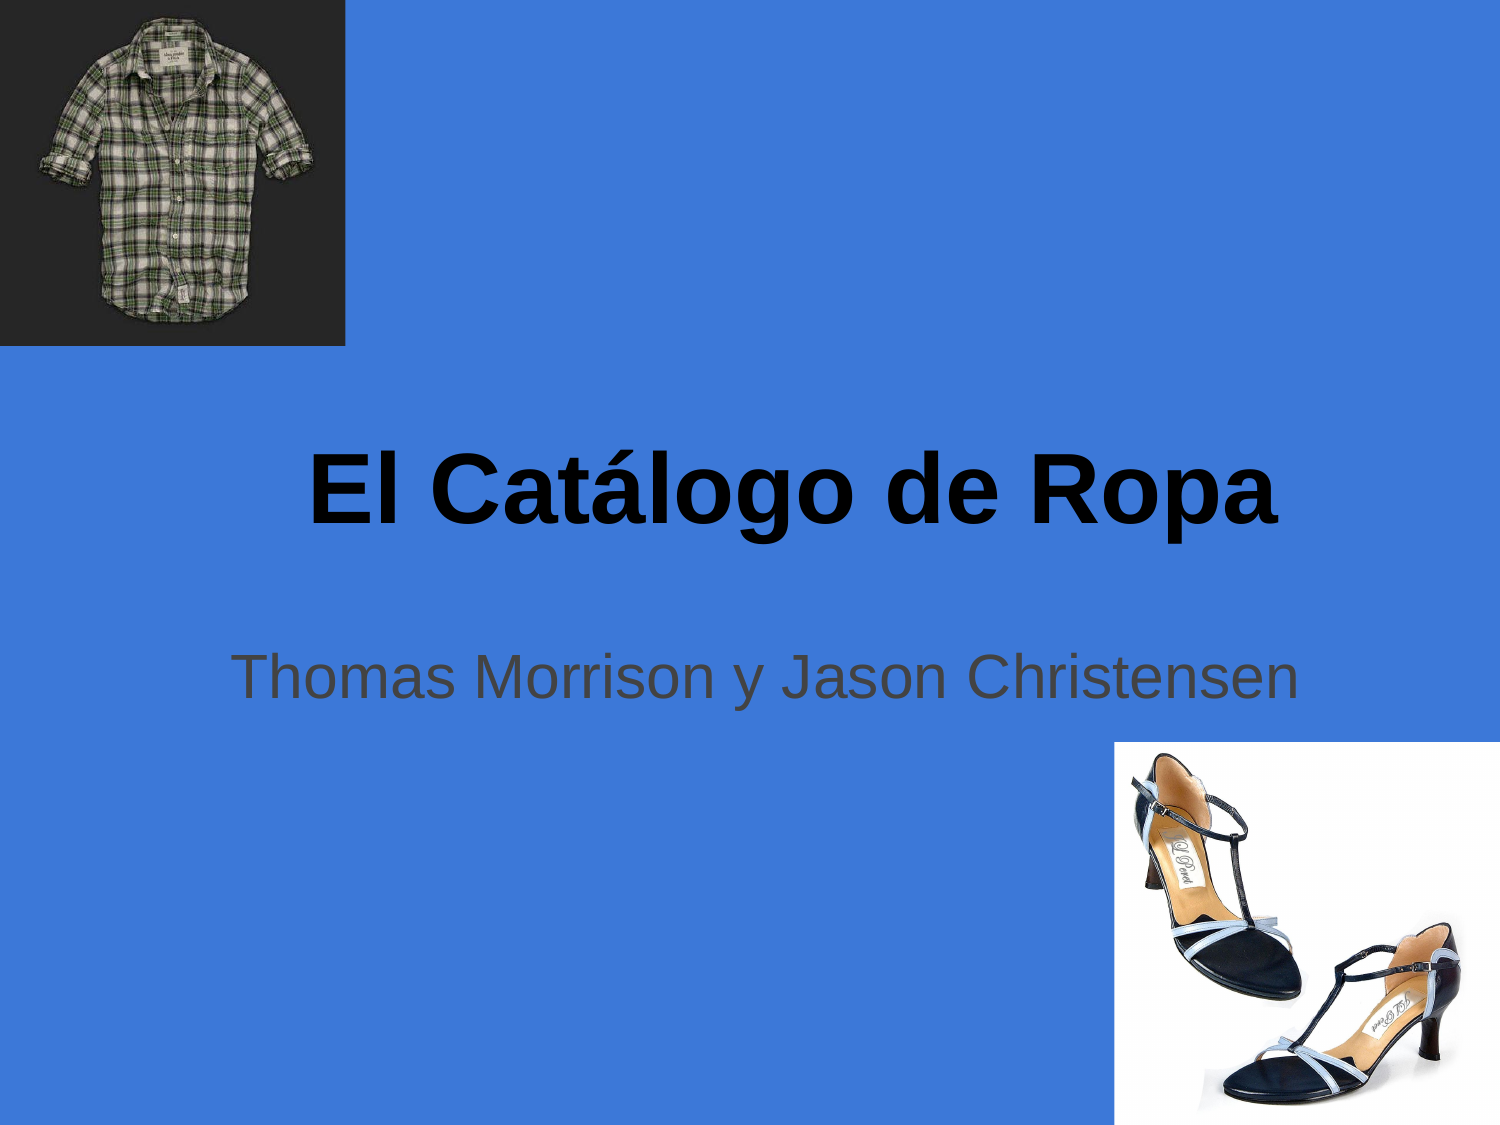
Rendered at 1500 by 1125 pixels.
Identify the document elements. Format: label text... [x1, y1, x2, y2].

subtitle Thomas Morrison y Jason Christensen [112, 620, 1388, 1125]
text_box [0, 0, 346, 346]
text_box [1114, 742, 1500, 1125]
title El Catálogo de Ropa [130, 339, 1407, 559]
